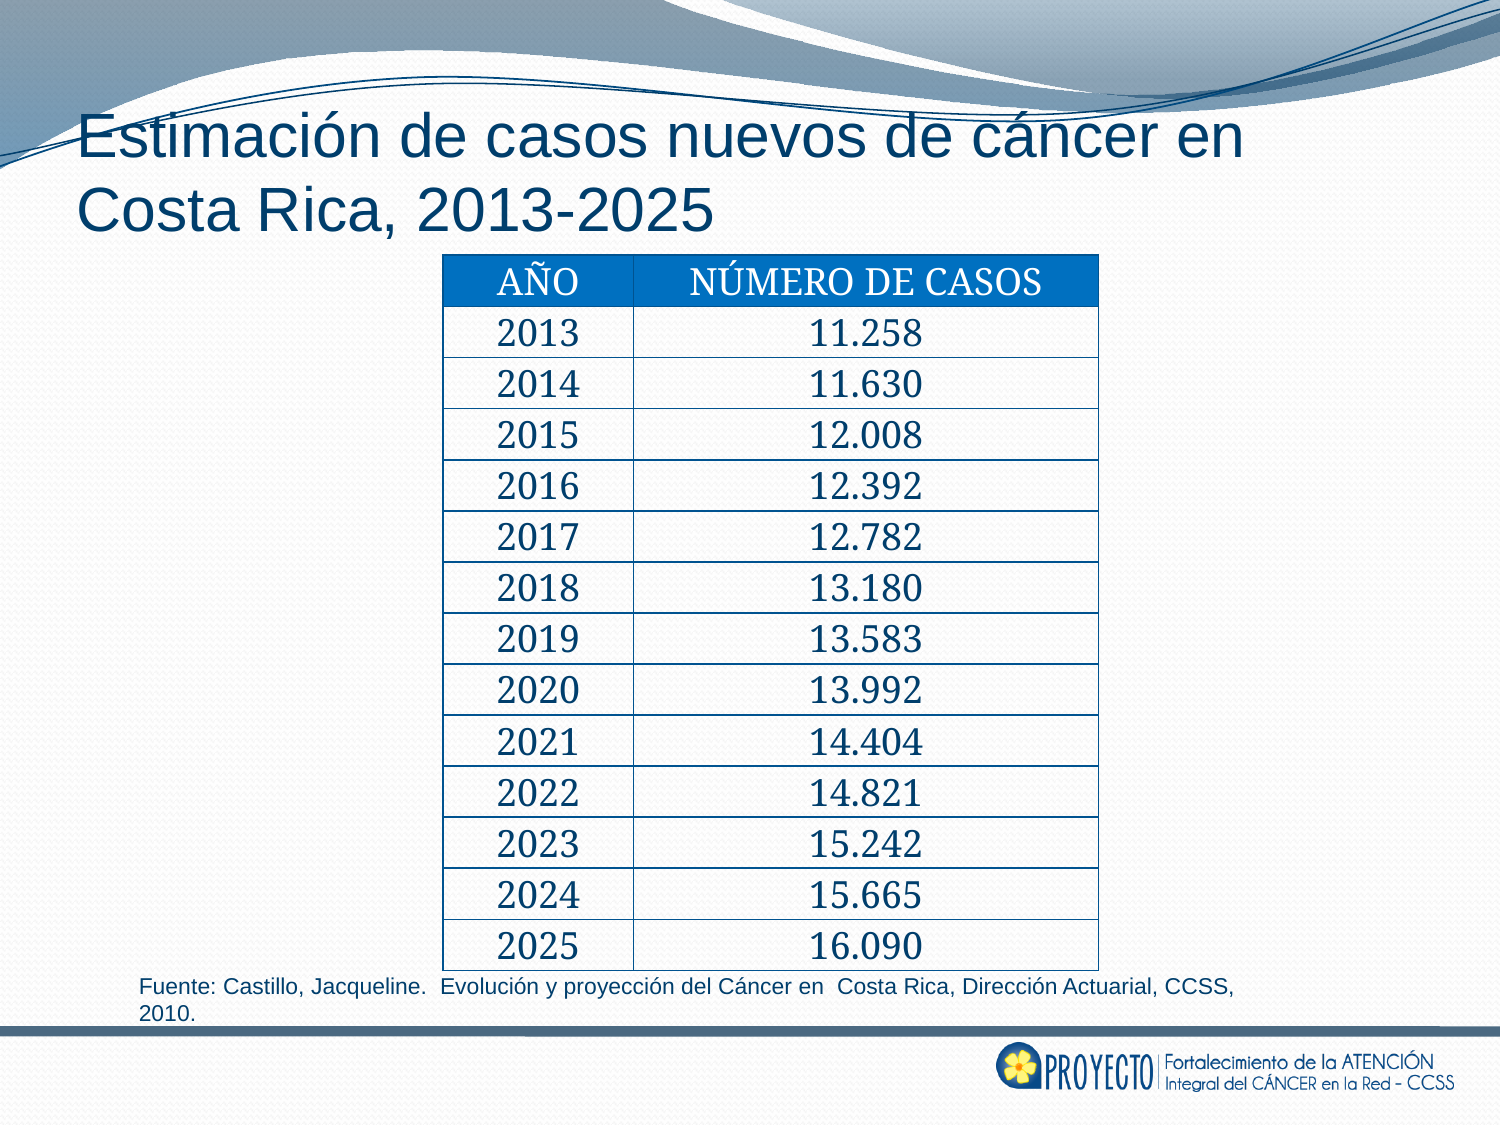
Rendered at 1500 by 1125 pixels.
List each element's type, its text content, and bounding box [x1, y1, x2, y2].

table_header NÚMERO DE CASOS [634, 256, 1098, 306]
table_cell 13.583 [634, 614, 1098, 663]
table_cell 13.180 [634, 563, 1098, 612]
title Estimación de casos nuevos de cáncer en Costa Rica, 2013-2025 [76, 149, 1427, 245]
table_header AÑO [444, 256, 633, 306]
table_cell 2016 [444, 461, 633, 510]
table_cell 2020 [444, 665, 633, 714]
table_cell 2024 [444, 869, 633, 919]
table_cell 2022 [444, 767, 633, 816]
table_cell 13.992 [634, 665, 1098, 714]
table_cell 11.258 [634, 307, 1098, 357]
table_cell 14.821 [634, 767, 1098, 816]
table_cell 11.630 [634, 358, 1098, 408]
table_cell 12.392 [634, 461, 1098, 510]
table_cell 2018 [444, 563, 633, 612]
table_cell 2019 [444, 614, 633, 663]
table_cell 15.665 [634, 869, 1098, 919]
table_cell 14.404 [634, 716, 1098, 765]
table_cell 2013 [444, 307, 633, 357]
table_cell 16.090 [634, 920, 1098, 964]
table_cell 2014 [444, 358, 633, 408]
table_cell 2017 [444, 512, 633, 561]
table_cell 15.242 [634, 818, 1098, 867]
table_cell 2023 [444, 818, 633, 867]
table_cell 2015 [444, 409, 633, 459]
table_cell 12.782 [634, 512, 1098, 561]
table_cell 2021 [444, 716, 633, 765]
text_box Fuente: Castillo, Jacqueline. Evolución y proyección del Cáncer en Costa Rica, Dirección Actuarial, CCSS, 2010. [123, 964, 1306, 1034]
table_cell 2025 [444, 920, 633, 964]
picture [996, 1042, 1454, 1092]
table_cell 12.008 [634, 409, 1098, 459]
